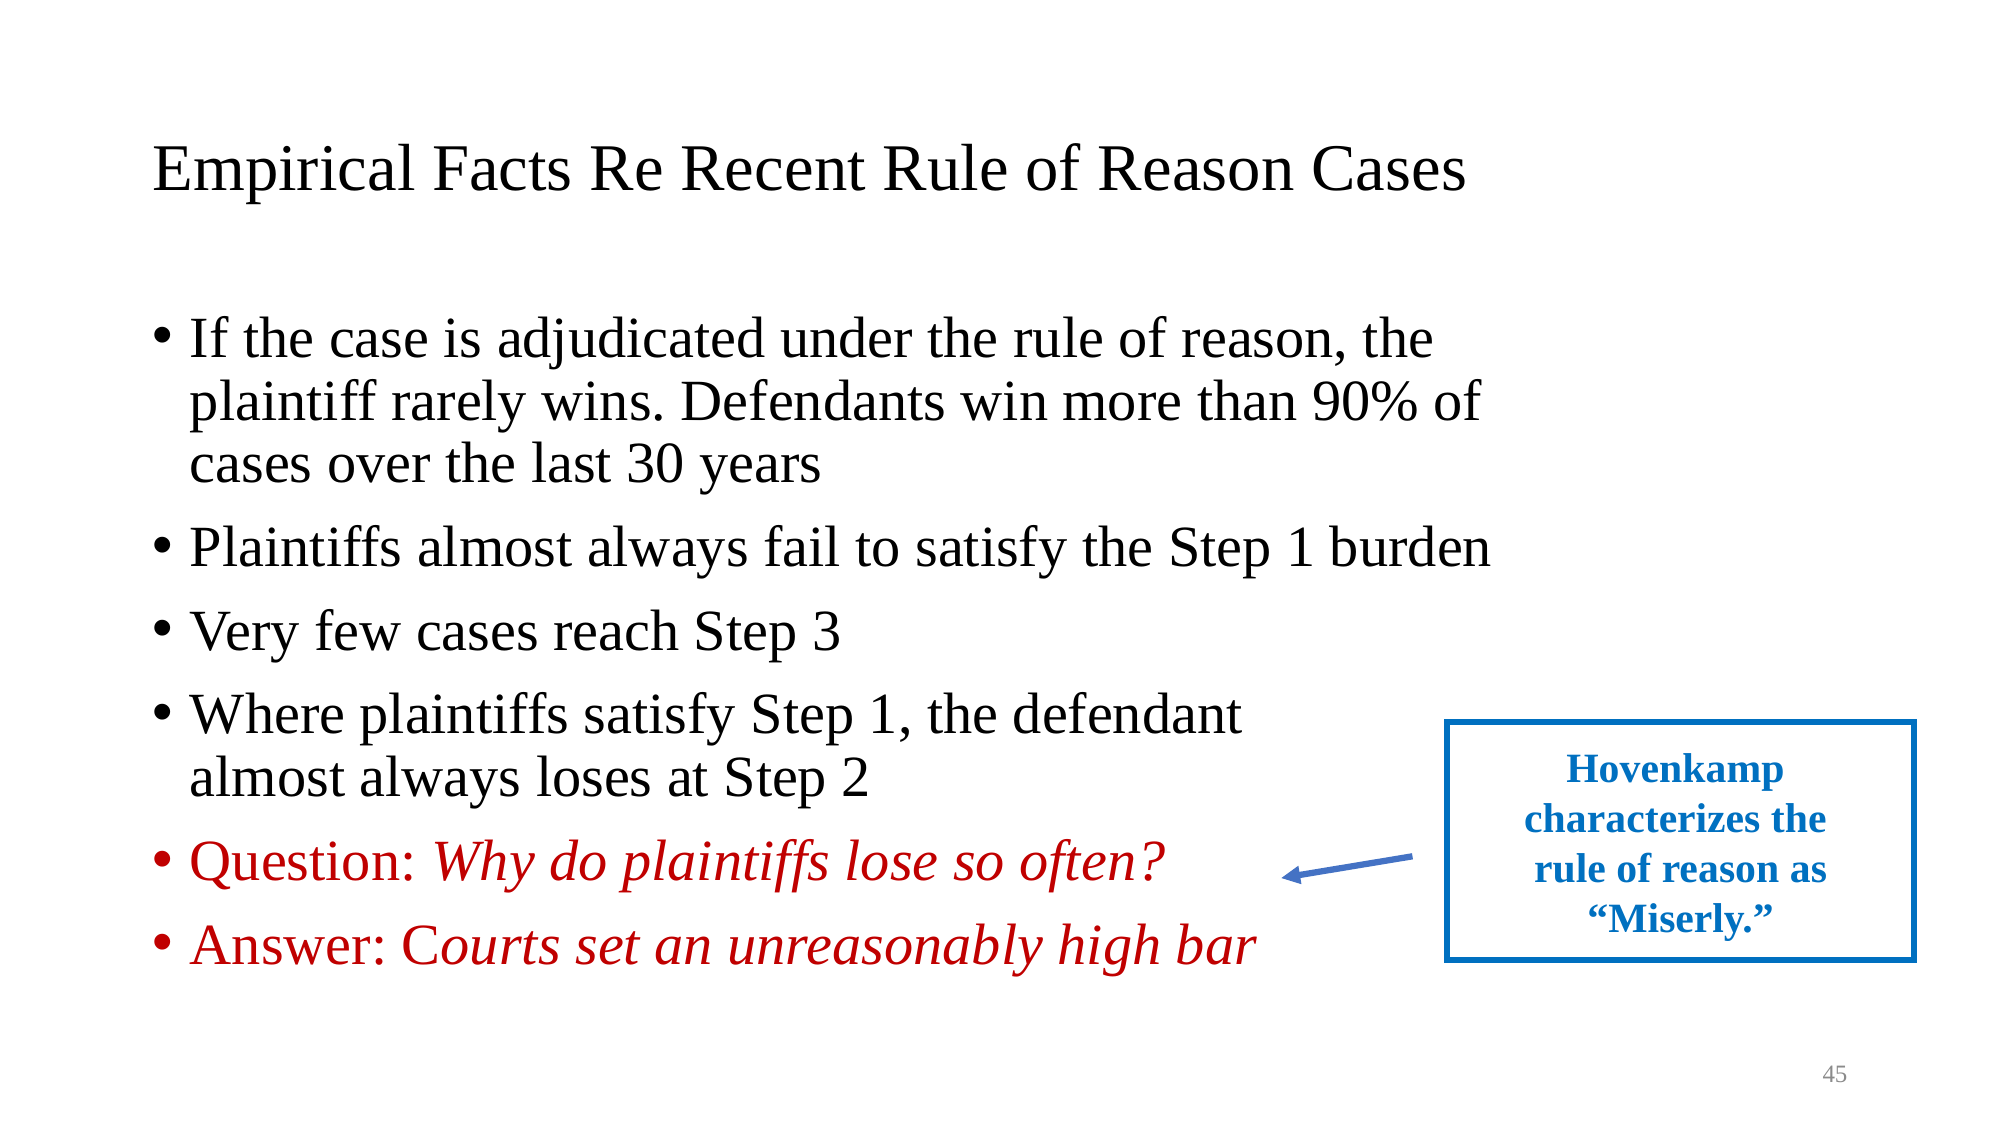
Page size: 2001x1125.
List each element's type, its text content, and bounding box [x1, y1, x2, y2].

text_box Hovenkamp characterizes the rule of reason as “Miserly.” [1446, 721, 1915, 961]
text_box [1281, 856, 1413, 878]
slide_number 45 [1412, 1042, 1863, 1103]
title Empirical Facts Re Recent Rule of Reason Cases [137, 59, 1863, 278]
list If the case is adjudicated under the rule of reason, the plaintiff rarely wins. Defendants win more than 90% of cases over the last 30 years Plaintiffs almost always fail to satisfy the Step 1 burden Very few cases reach Step 3 Where plaintiffs satisfy Step 1, the defendant almost always loses at Step 2 Question: Why do plaintiffs lose so often? Answer: Courts set an unreasonably high bar [137, 299, 1539, 1014]
